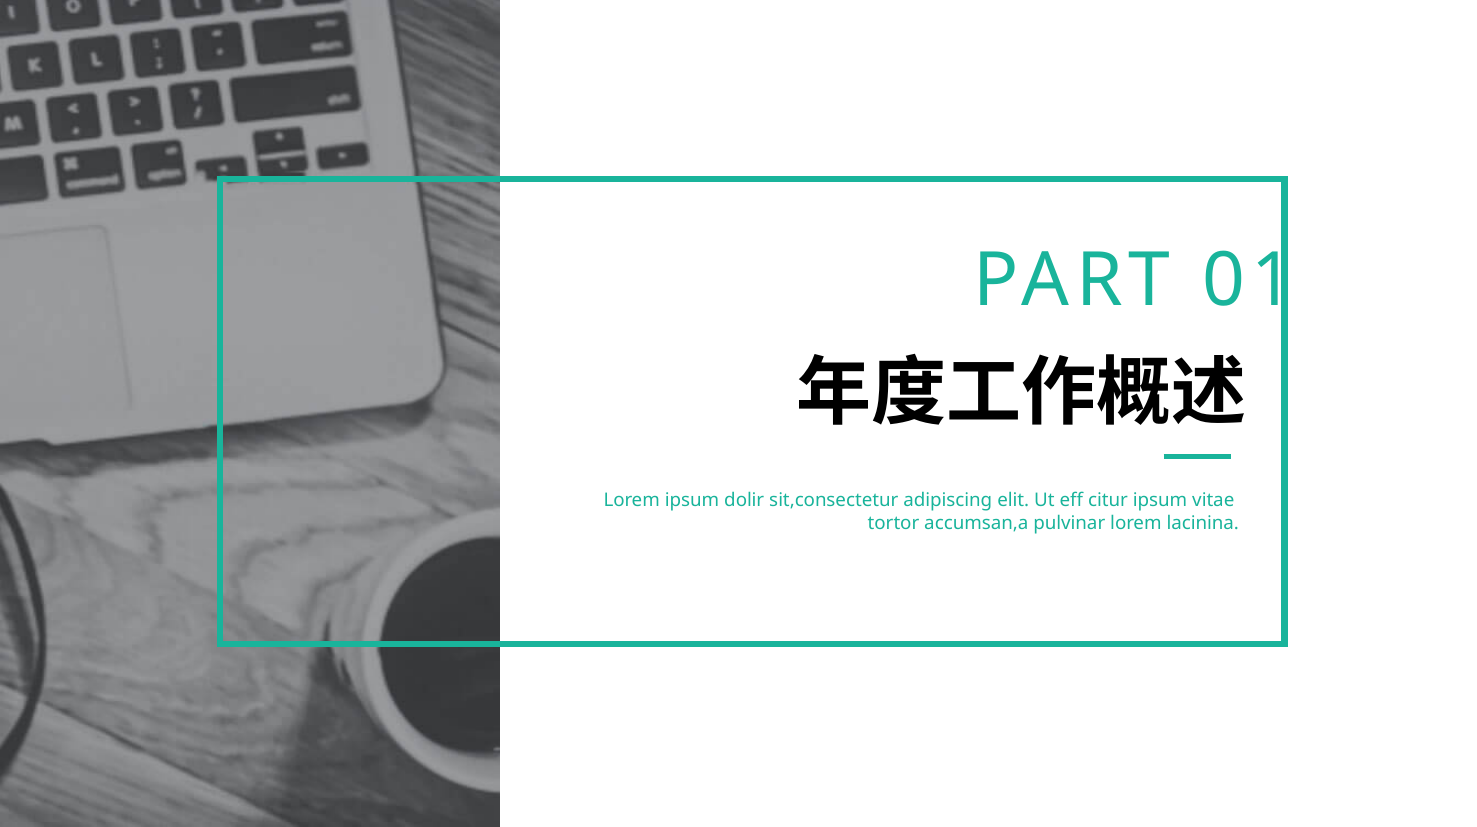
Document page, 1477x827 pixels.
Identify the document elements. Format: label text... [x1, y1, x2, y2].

picture [0, 0, 500, 827]
text_box 年度工作概述 [782, 336, 1262, 442]
text_box Lorem ipsum dolir sit,consectetur adipiscing elit. Ut eff citur ipsum vitae tortor accumsan,a pulvinar lorem lacinina. [500, 480, 1254, 541]
text_box [500, 178, 1285, 645]
text_box PART 01 [959, 223, 1310, 329]
